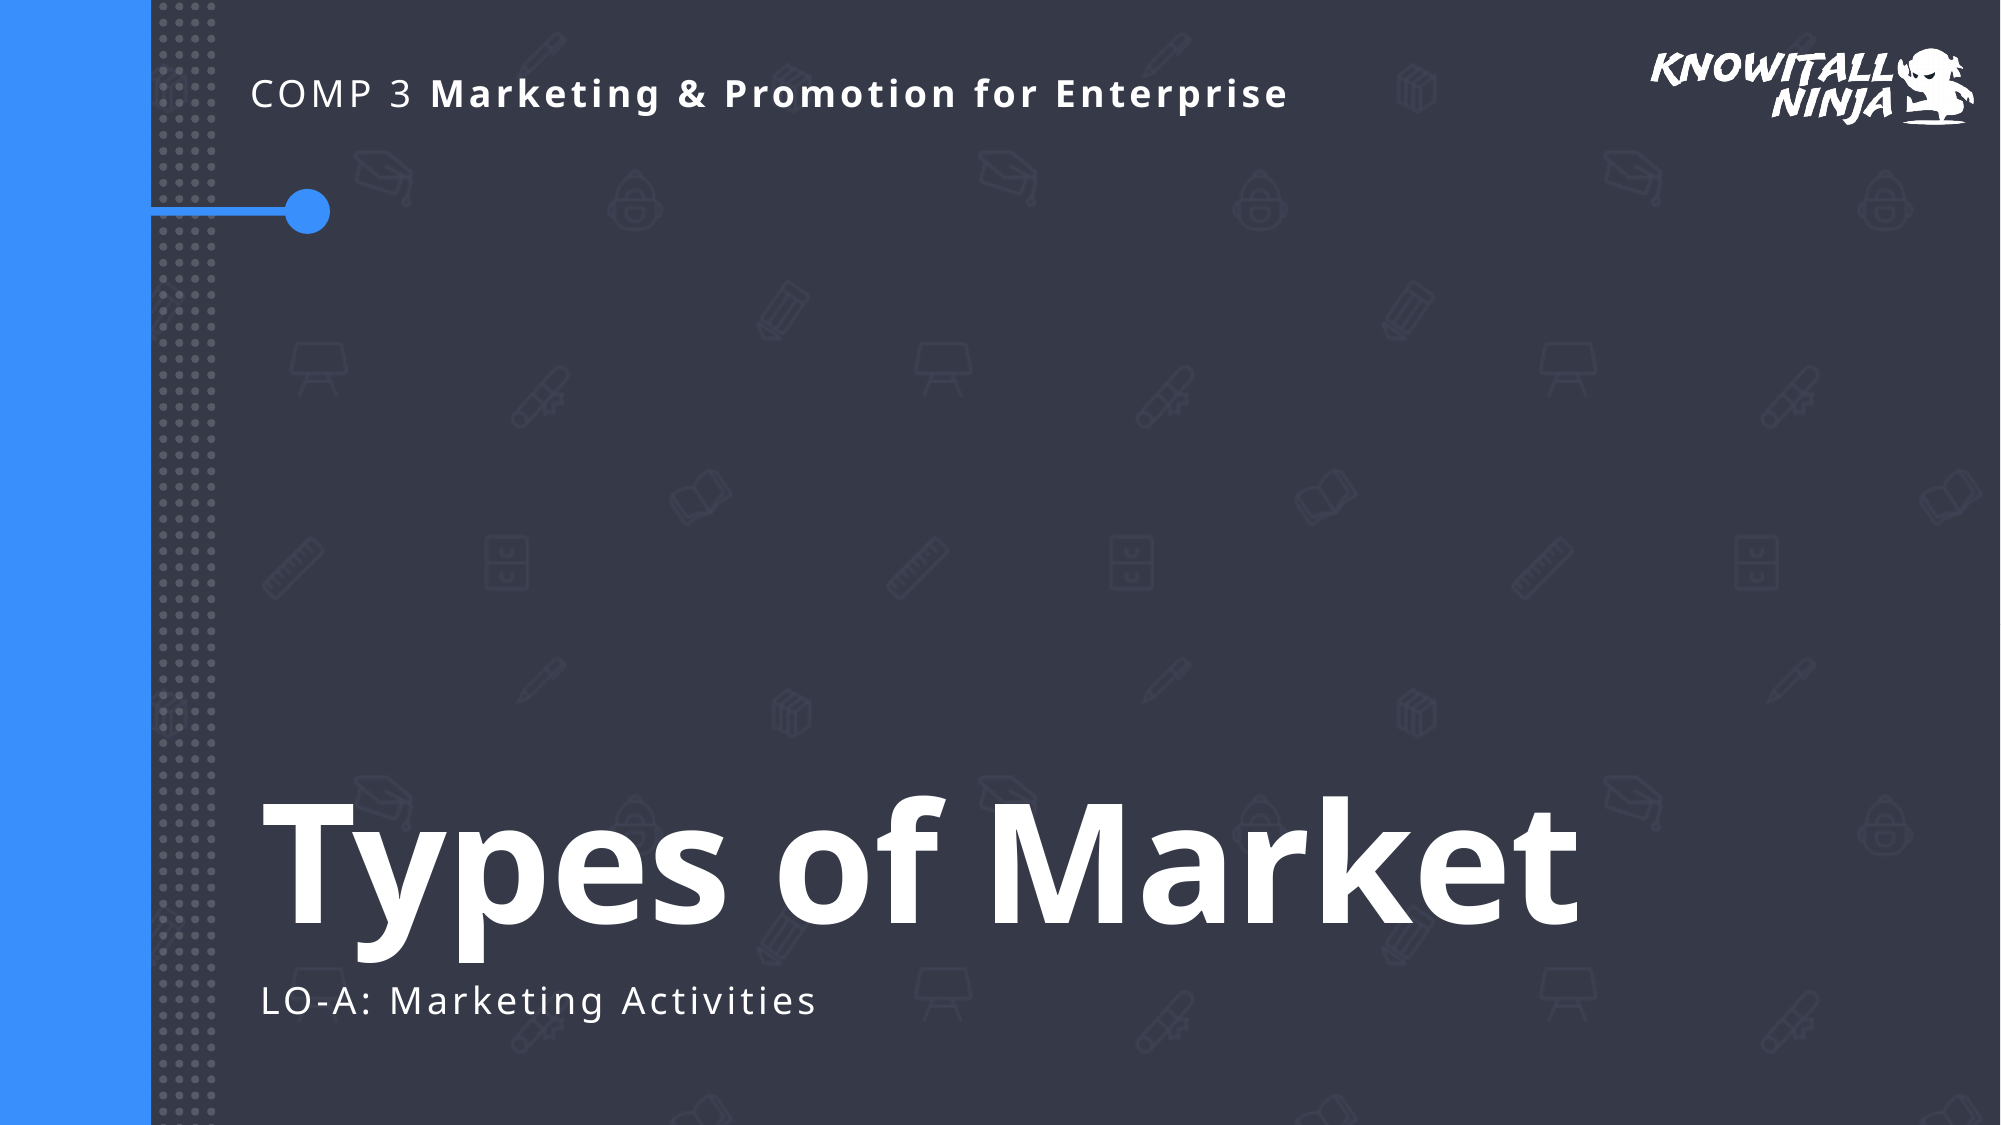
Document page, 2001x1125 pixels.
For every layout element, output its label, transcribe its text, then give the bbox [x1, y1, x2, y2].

title Types of Market [245, 623, 1896, 969]
subtitle LO-A: Marketing Activities [245, 969, 1945, 1031]
picture [152, 0, 2001, 1125]
